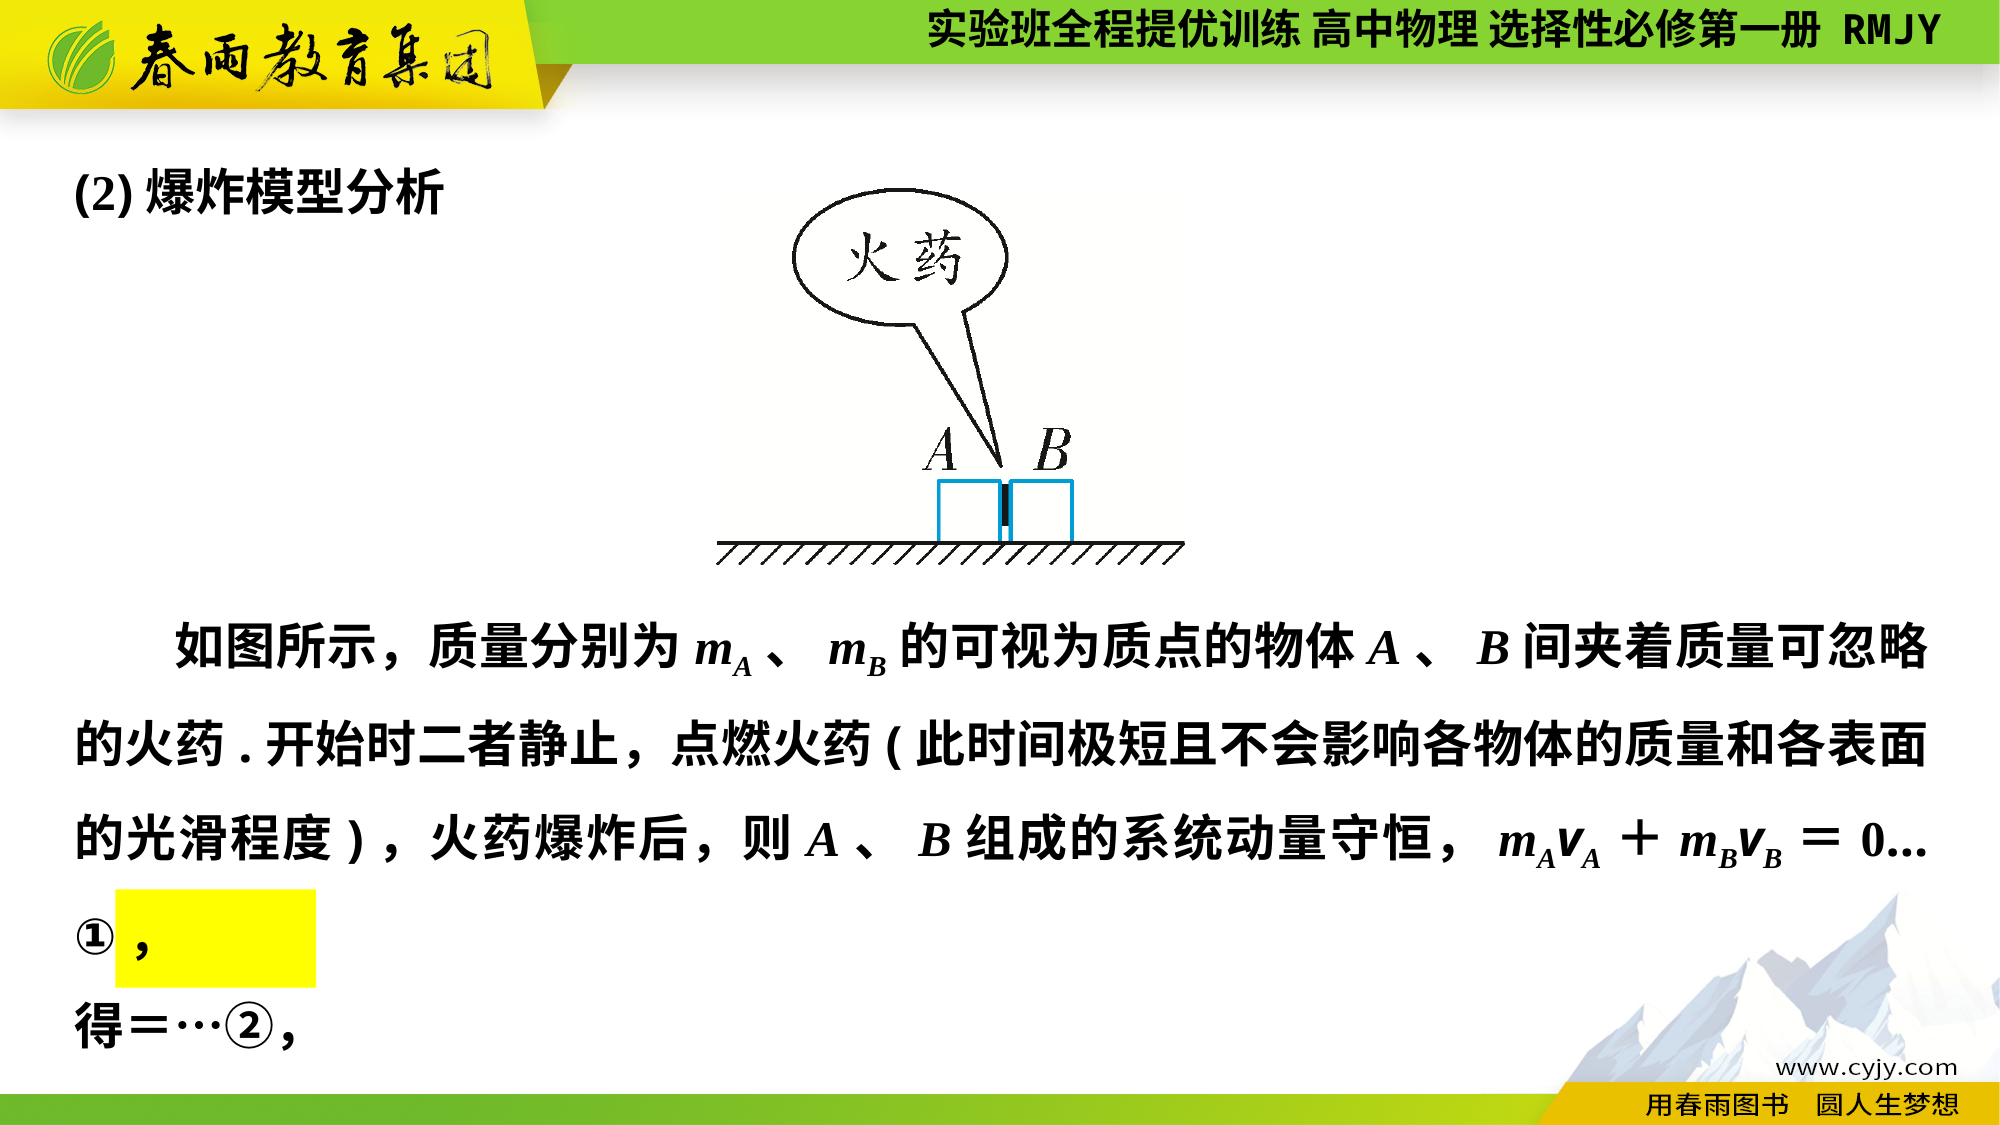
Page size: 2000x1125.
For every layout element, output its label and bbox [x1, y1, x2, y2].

picture [0, 0, 2000, 1125]
text_box [115, 889, 317, 988]
